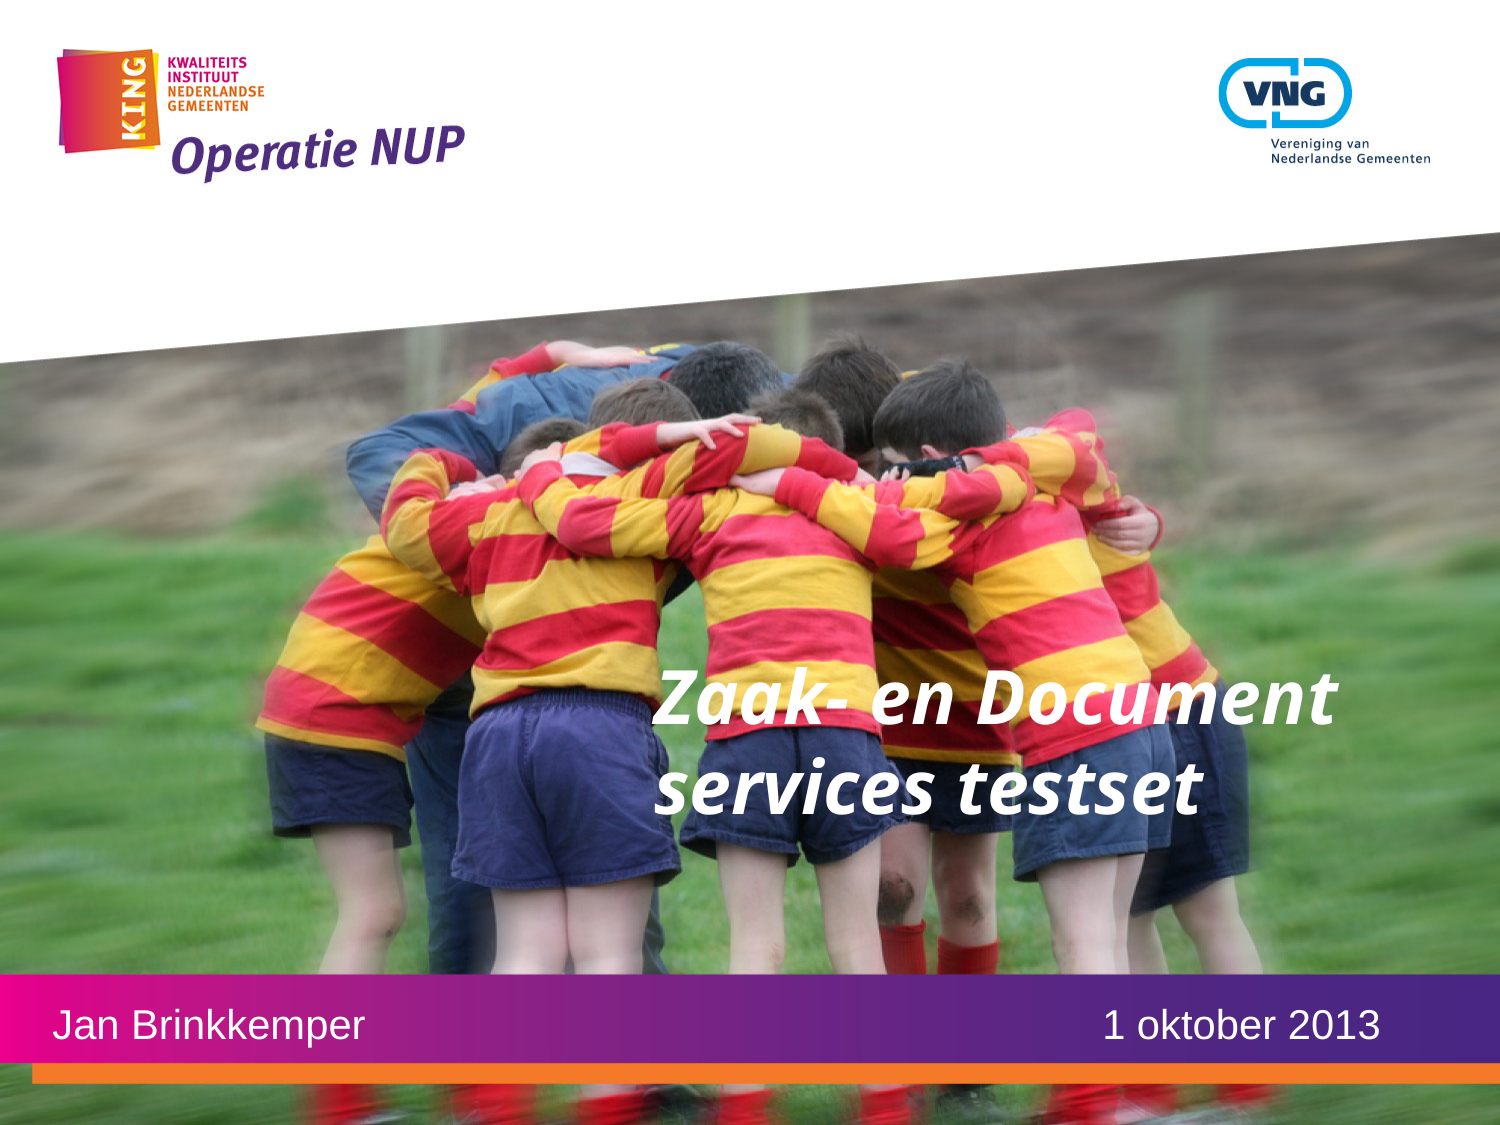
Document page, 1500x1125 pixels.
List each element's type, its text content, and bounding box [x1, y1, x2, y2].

picture [0, 0, 1500, 1125]
title Zaak- en Document services testset [638, 515, 1498, 965]
slide_number Jan Brinkkemper 1 oktober 2013 [37, 990, 1500, 1082]
